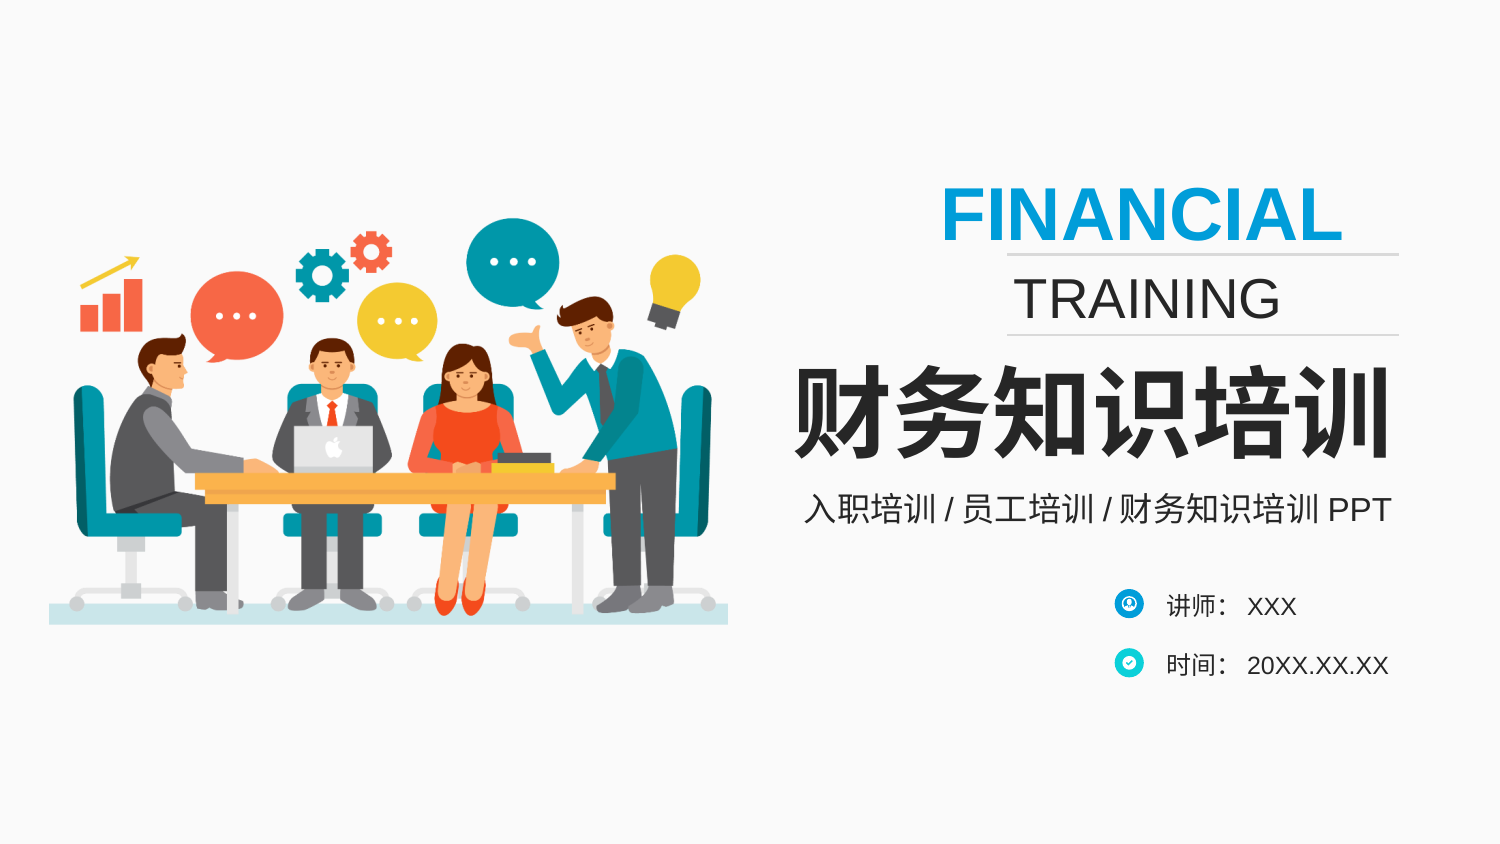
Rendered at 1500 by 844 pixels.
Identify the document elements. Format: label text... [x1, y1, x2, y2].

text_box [1114, 588, 1144, 619]
text_box TRAINING [999, 255, 1407, 338]
text_box 讲师：XXX [1151, 582, 1377, 628]
text_box 财务知识培训 [728, 343, 1408, 479]
text_box FINANCIAL [925, 158, 1407, 264]
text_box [1114, 648, 1144, 678]
text_box 时间：20XX.XX.XX [1151, 642, 1407, 687]
picture [49, 82, 728, 761]
text_box 入职培训/员工培训/财务知识培训PPT [783, 480, 1407, 536]
